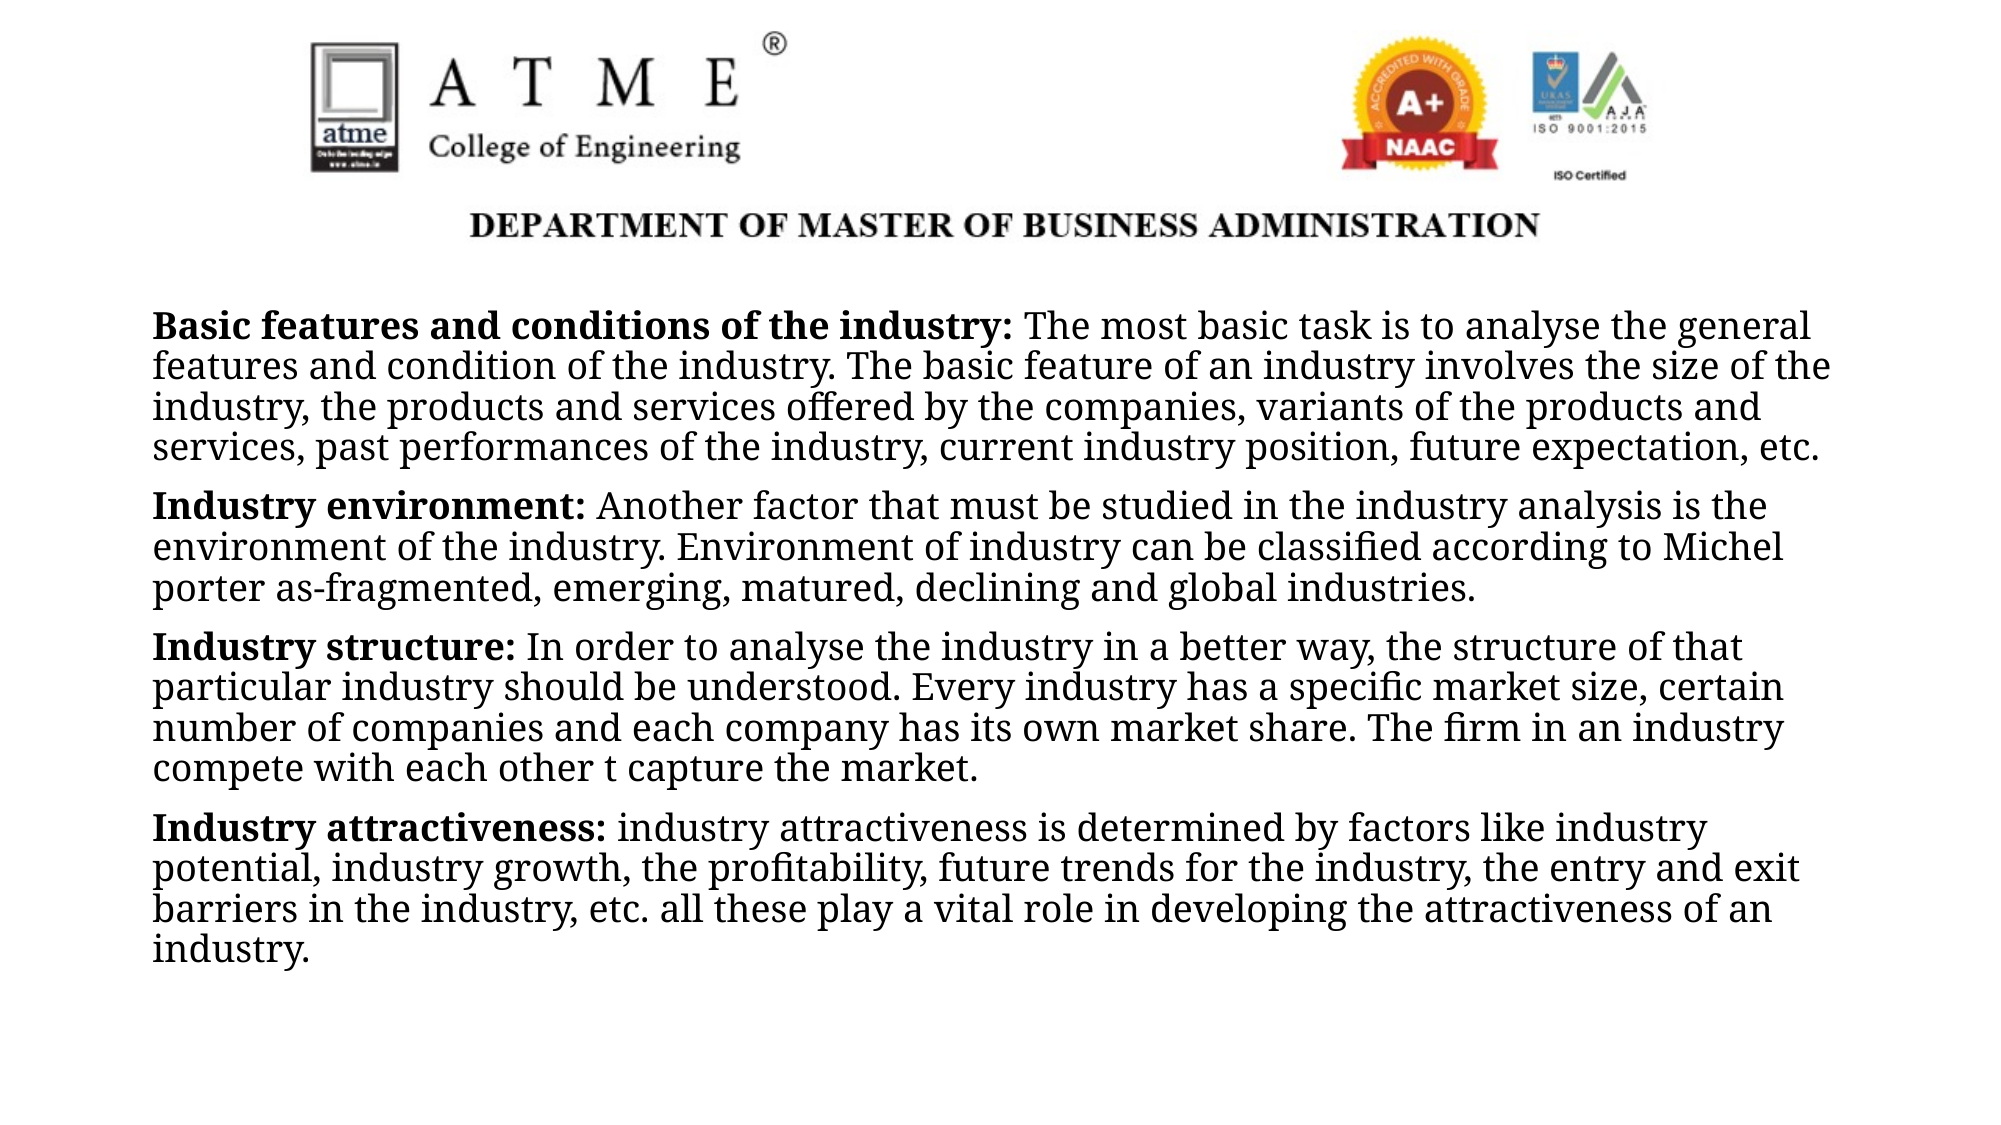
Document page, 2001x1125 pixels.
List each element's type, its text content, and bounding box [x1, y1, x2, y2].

list Basic features and conditions of the industry: The most basic task is to analyse the general features and condition of the industry. The basic feature of an industry involves the size of the industry, the products and services offered by the companies, variants of the products and services, past performances of the industry, current industry position, future expectation, etc. Industry environment: Another factor that must be studied in the industry analysis is the environment of the industry. Environment of industry can be classified according to Michel porter as-fragmented, emerging, matured, declining and global industries. Industry structure: In order to analyse the industry in a better way, the structure of that particular industry should be understood. Every industry has a specific market size, certain number of companies and each company has its own market share. The firm in an industry compete with each other t capture the market. Industry attractiveness: industry attractiveness is determined by factors like industry potential, industry growth, the profitability, future trends for the industry, the entry and exit barriers in the industry, etc. all these play a vital role in developing the attractiveness of an industry. [137, 299, 1863, 1014]
picture [303, 30, 1697, 245]
